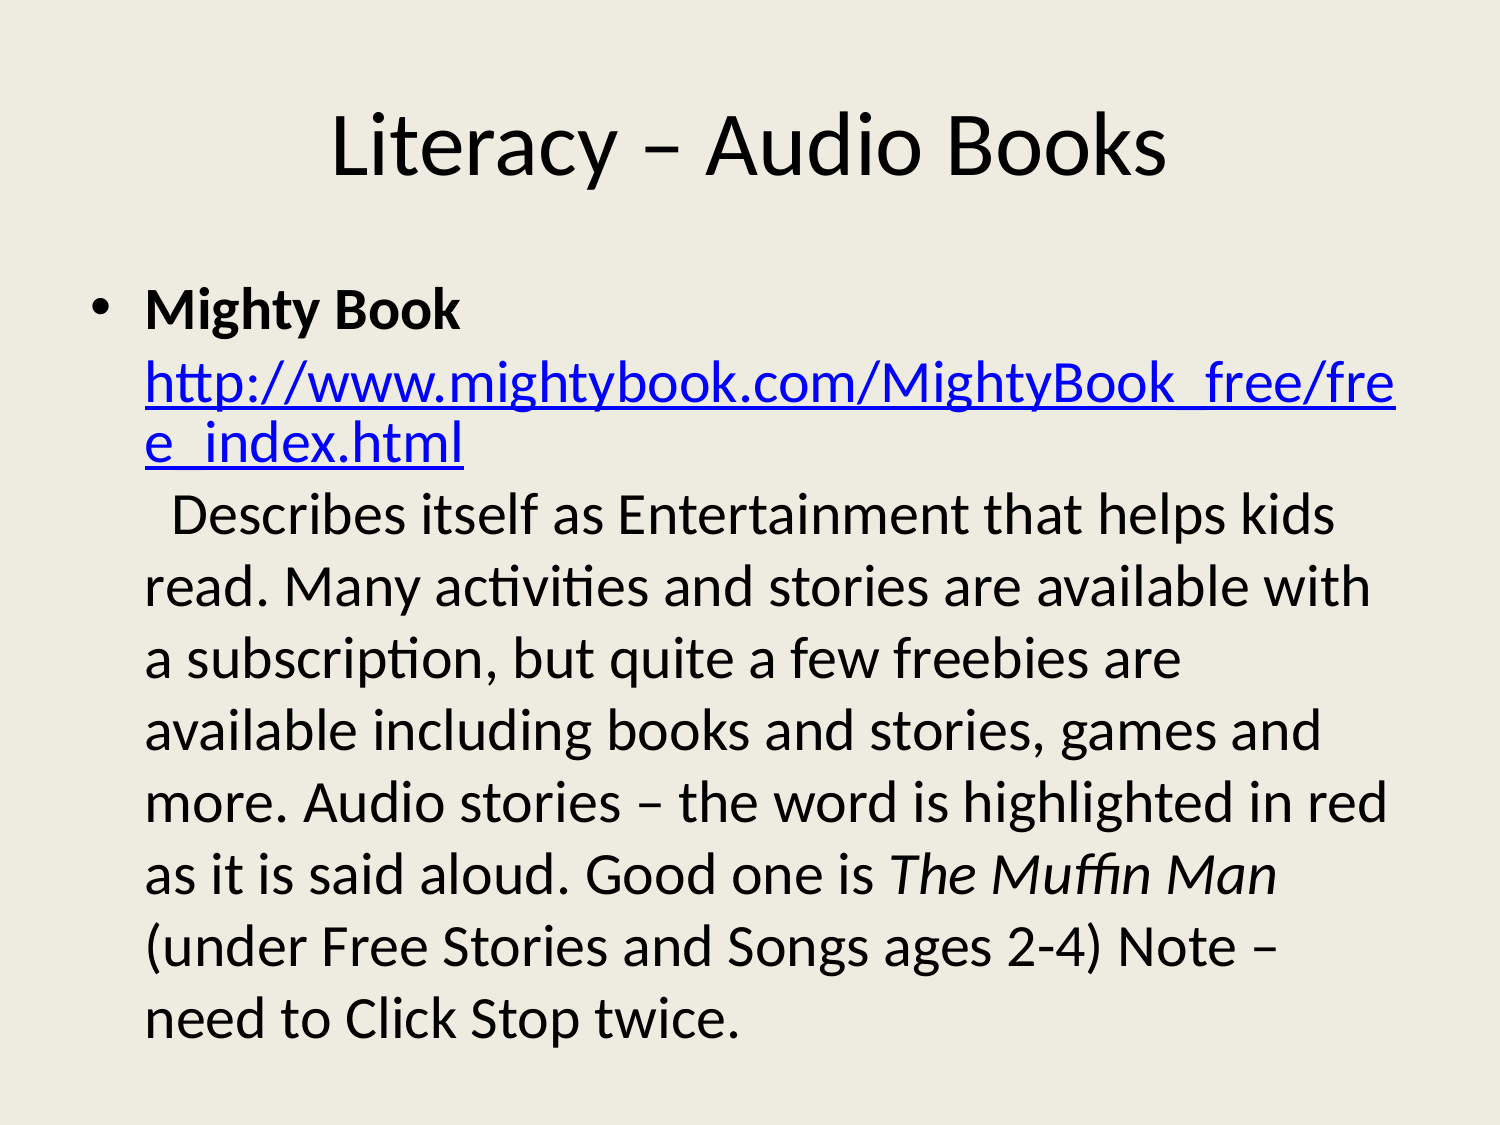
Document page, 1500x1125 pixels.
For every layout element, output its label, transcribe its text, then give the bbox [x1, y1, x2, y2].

title Literacy – Audio Books [75, 45, 1425, 233]
list Mighty Book http://www.mightybook.com/MightyBook_free/free_index.html Describes itself as Entertainment that helps kids read. Many activities and stories are available with a subscription, but quite a few freebies are available including books and stories, games and more. Audio stories – the word is highlighted in red as it is said aloud. Good one is The Muffin Man (under Free Stories and Songs ages 2-4) Note – need to Click Stop twice. [75, 262, 1425, 1005]
